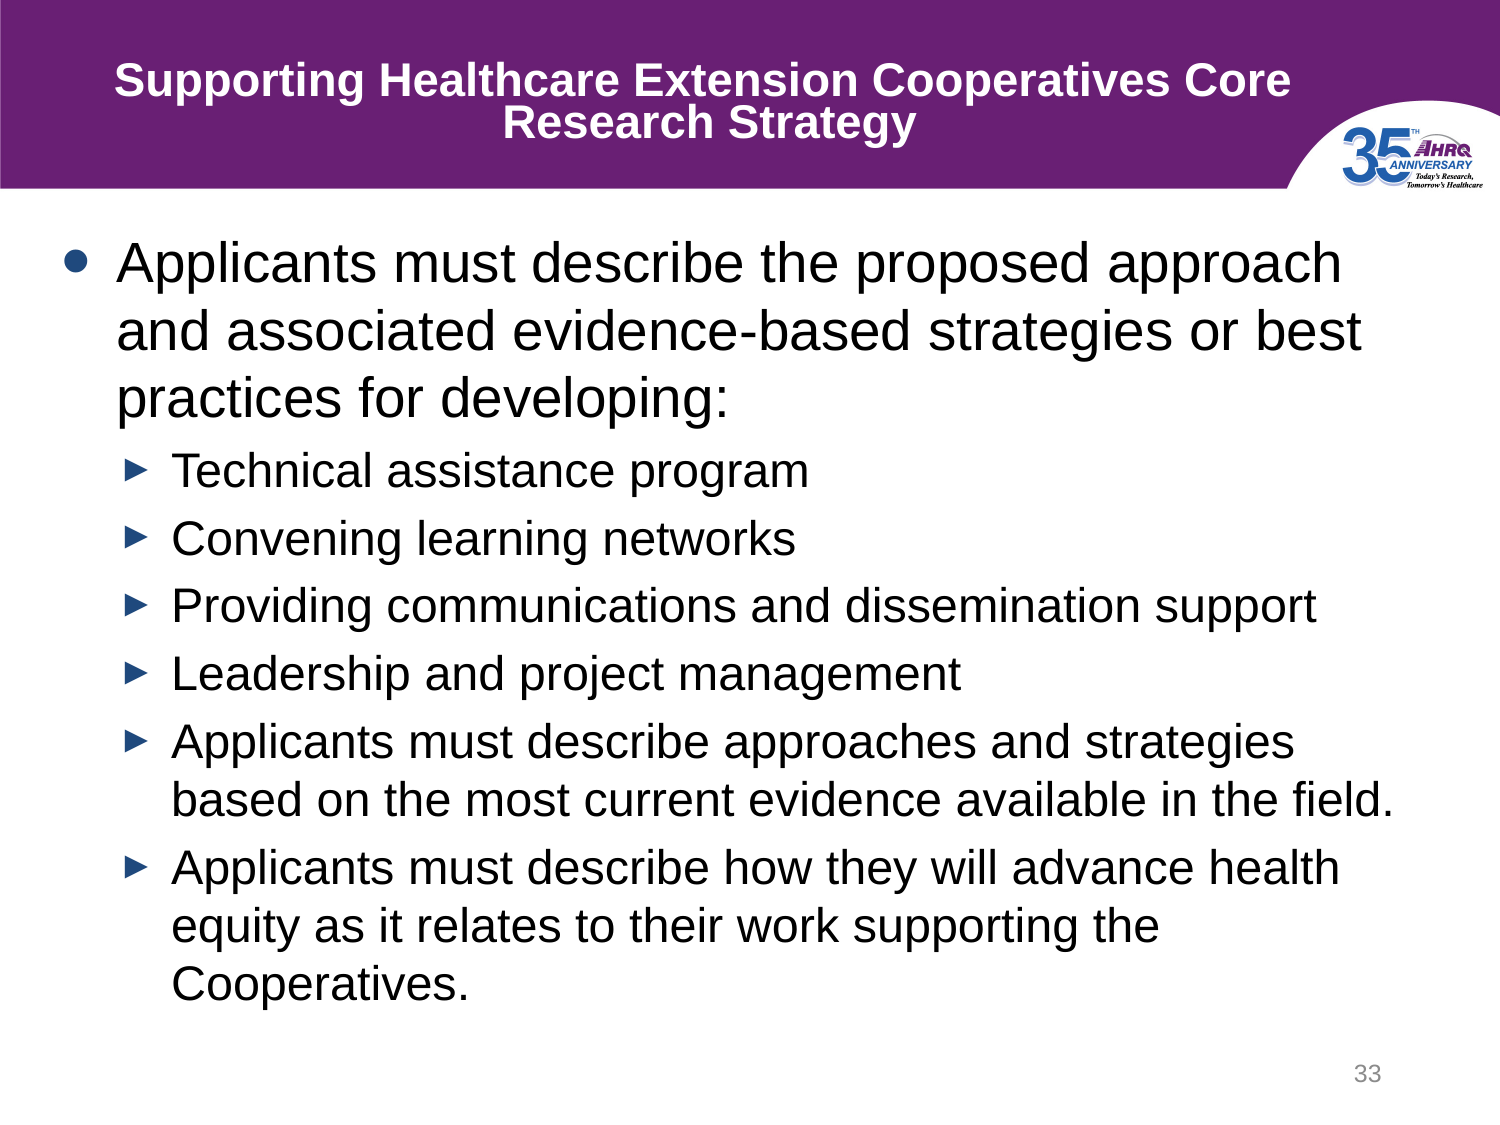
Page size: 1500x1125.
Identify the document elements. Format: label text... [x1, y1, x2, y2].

slide_number 33 [1059, 1042, 1397, 1103]
picture [0, 0, 1500, 1125]
list Applicants must describe the proposed approach and associated evidence-based strategies or best practices for developing: Technical assistance program Convening learning networks Providing communications and dissemination support Leadership and project management Applicants must describe approaches and strategies based on the most current evidence available in the field. Applicants must describe how they will advance health equity as it relates to their work supporting the Cooperatives. [46, 218, 1454, 1019]
title Supporting Healthcare Extension Cooperatives Core Research Strategy [92, 55, 1327, 157]
